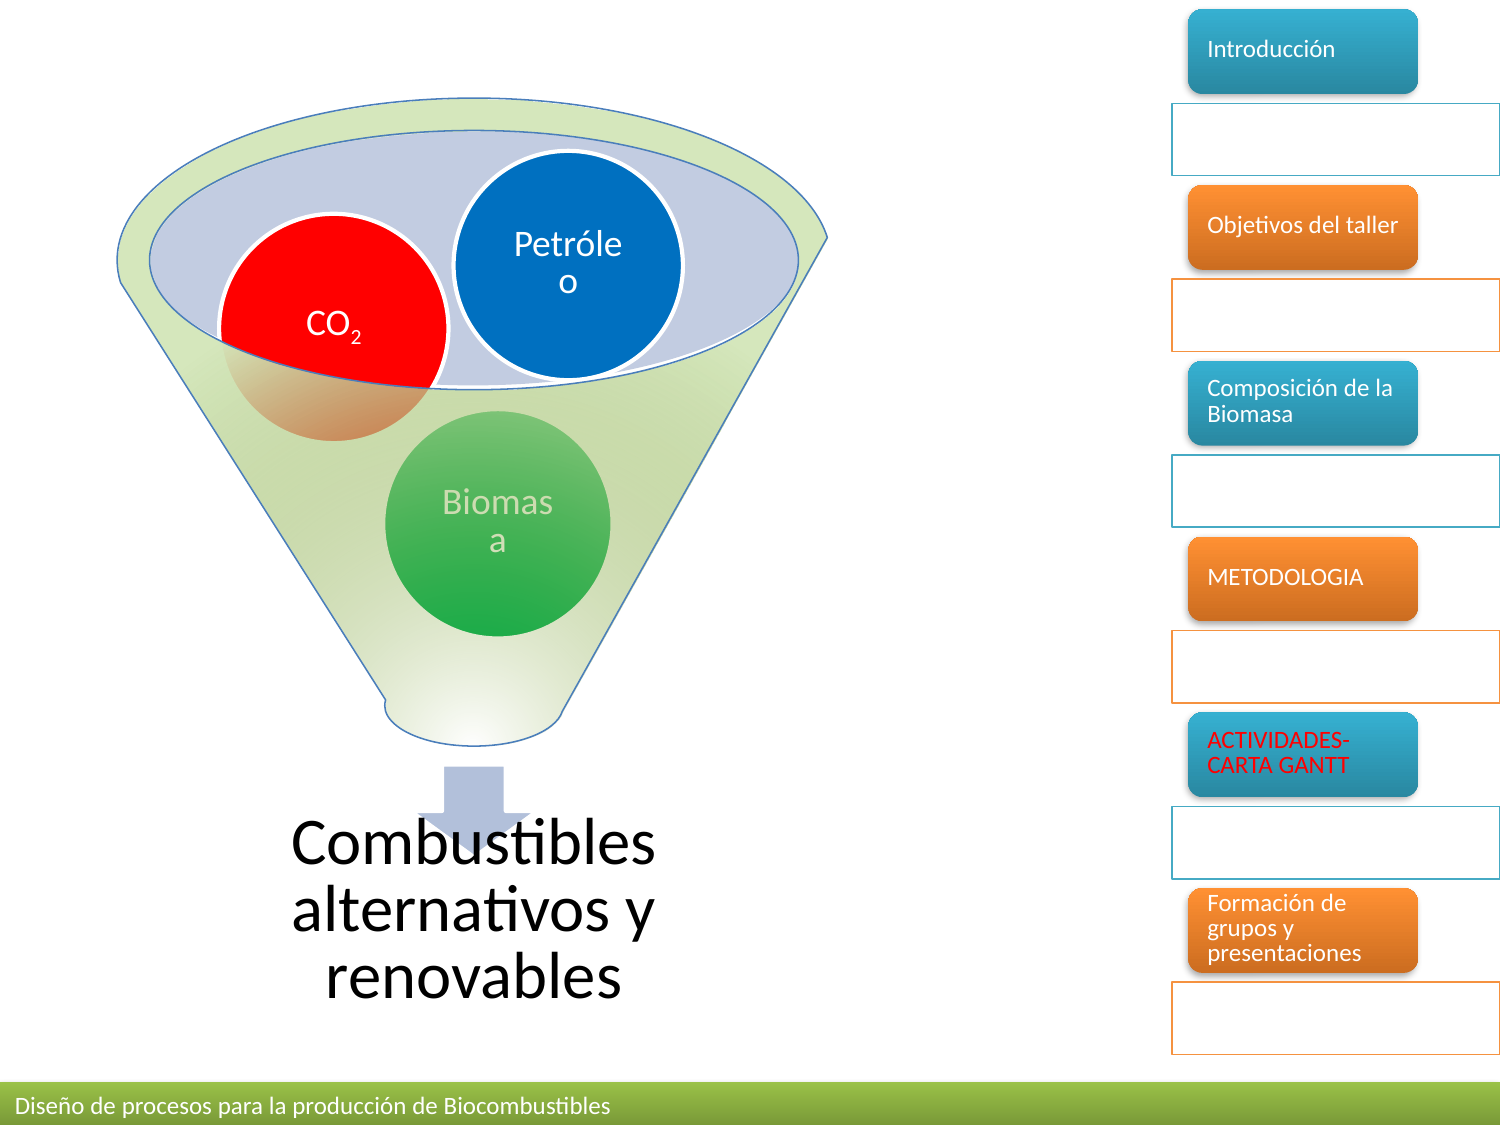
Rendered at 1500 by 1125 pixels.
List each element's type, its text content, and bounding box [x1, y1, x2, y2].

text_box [1171, 0, 1500, 1055]
text_box Diseño de procesos para la producción de Biocombustibles [0, 1082, 1500, 1125]
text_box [116, 81, 1137, 1009]
